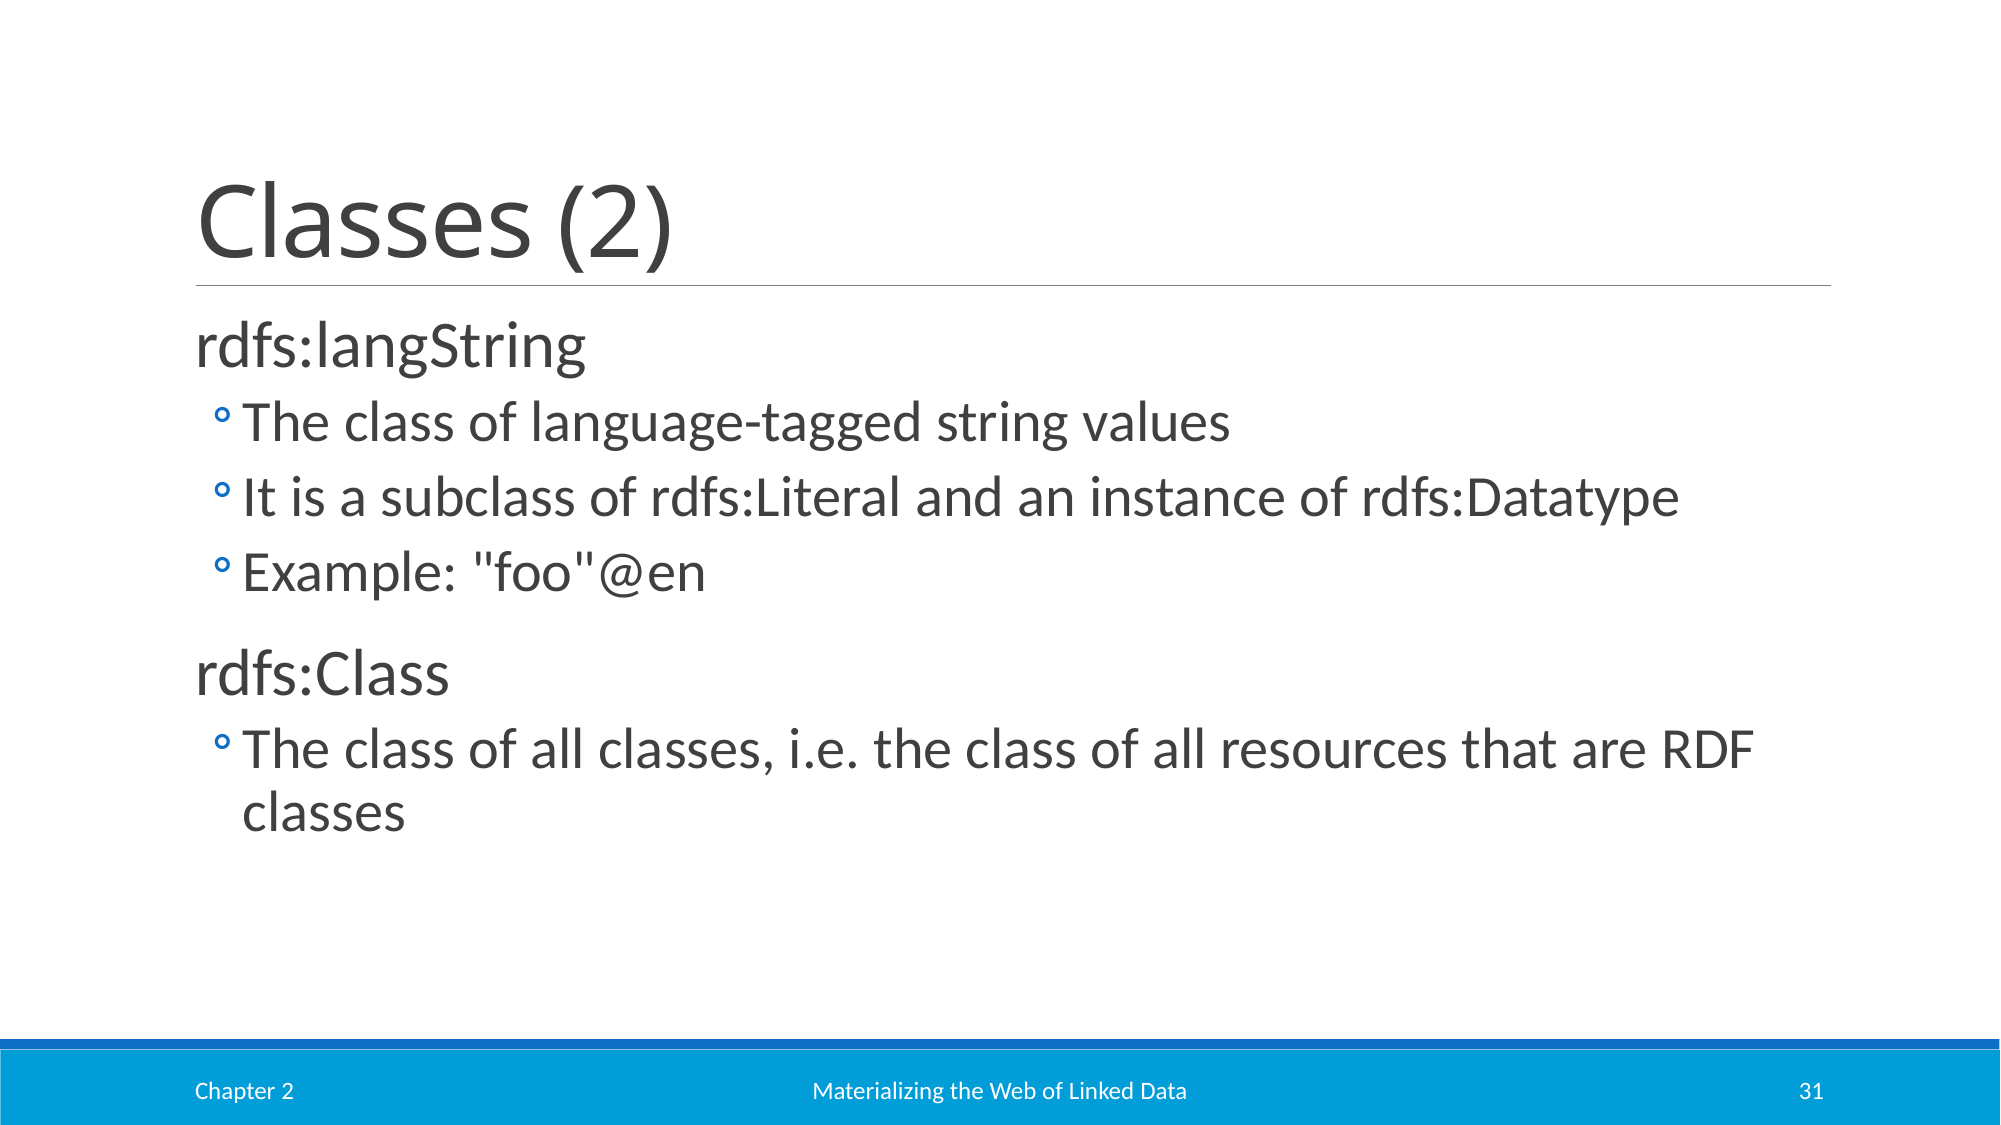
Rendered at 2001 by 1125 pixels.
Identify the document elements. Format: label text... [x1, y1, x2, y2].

slide_number Chapter 2 [180, 1059, 586, 1120]
slide_number 31 [1624, 1059, 1840, 1120]
title Classes (2) [180, 47, 1830, 285]
footer Materializing the Web of Linked Data [604, 1059, 1396, 1120]
list rdfs:langString The class of language-tagged string values It is a subclass of rdfs:Literal and an instance of rdfs:Datatype Example: "foo"@en rdfs:Class The class of all classes, i.e. the class of all resources that are RDF classes [180, 302, 1830, 963]
